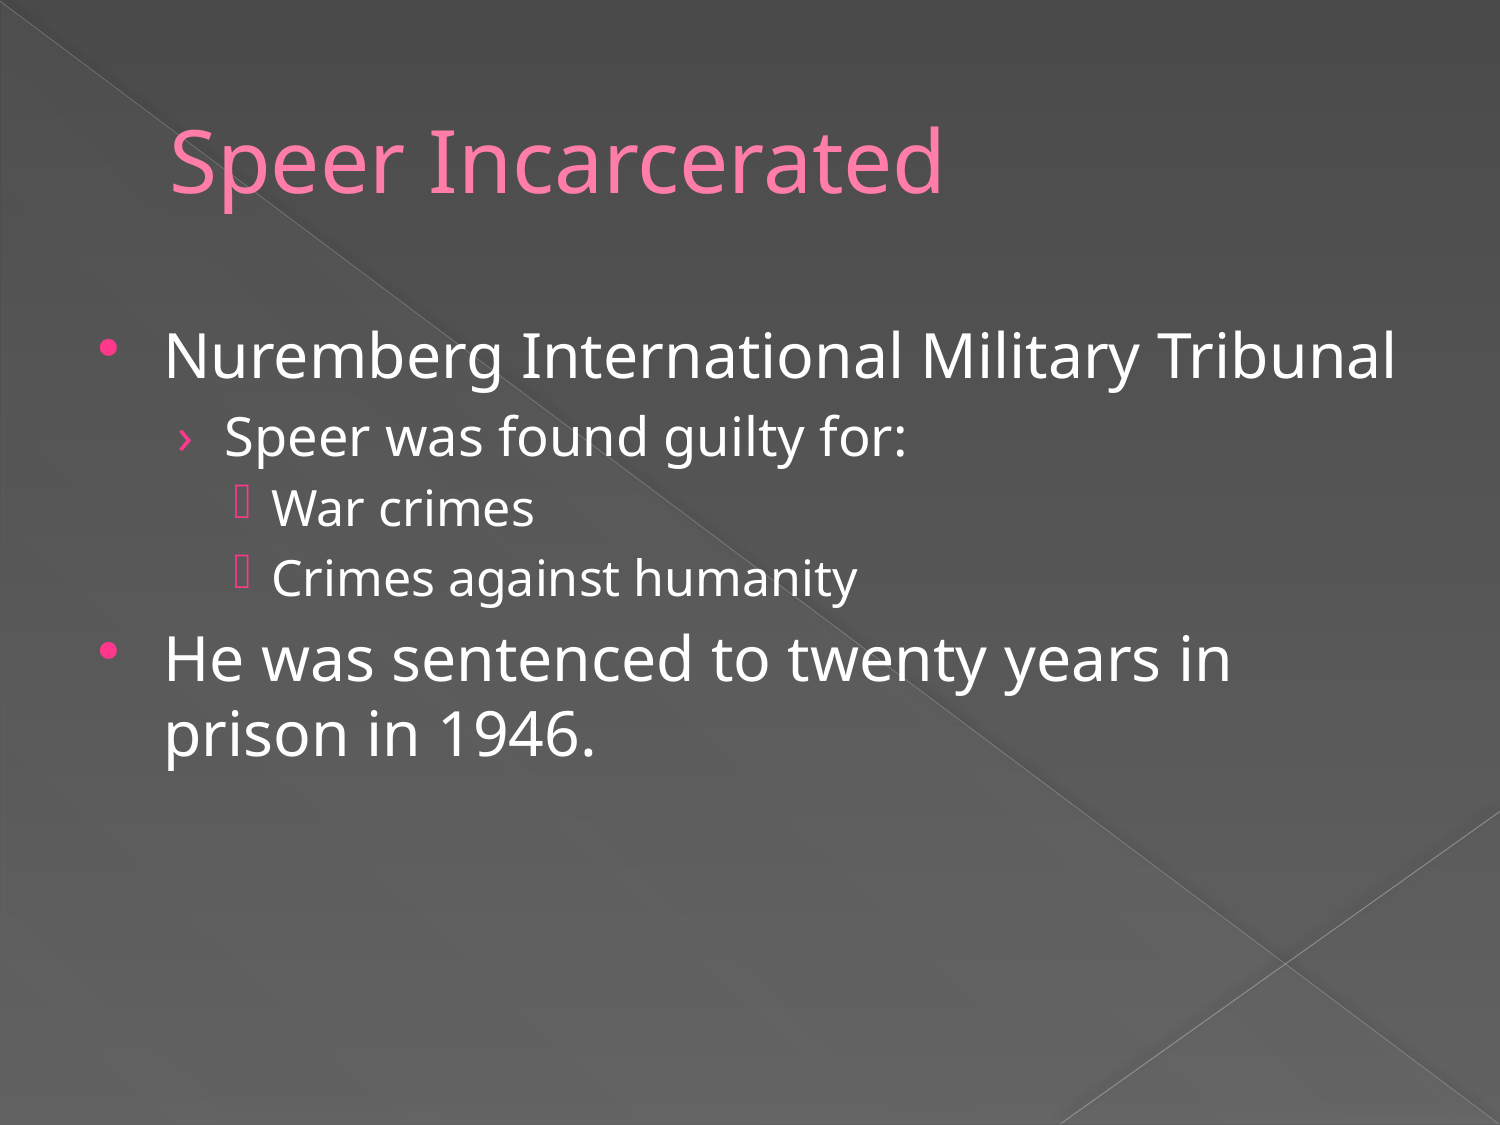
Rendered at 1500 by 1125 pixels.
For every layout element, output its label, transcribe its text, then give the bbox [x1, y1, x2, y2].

list Nuremberg International Military Tribunal Speer was found guilty for: War crimes Crimes against humanity He was sentenced to twenty years in prison in 1946. [75, 308, 1425, 1059]
title Speer Incarcerated [75, 43, 1425, 274]
